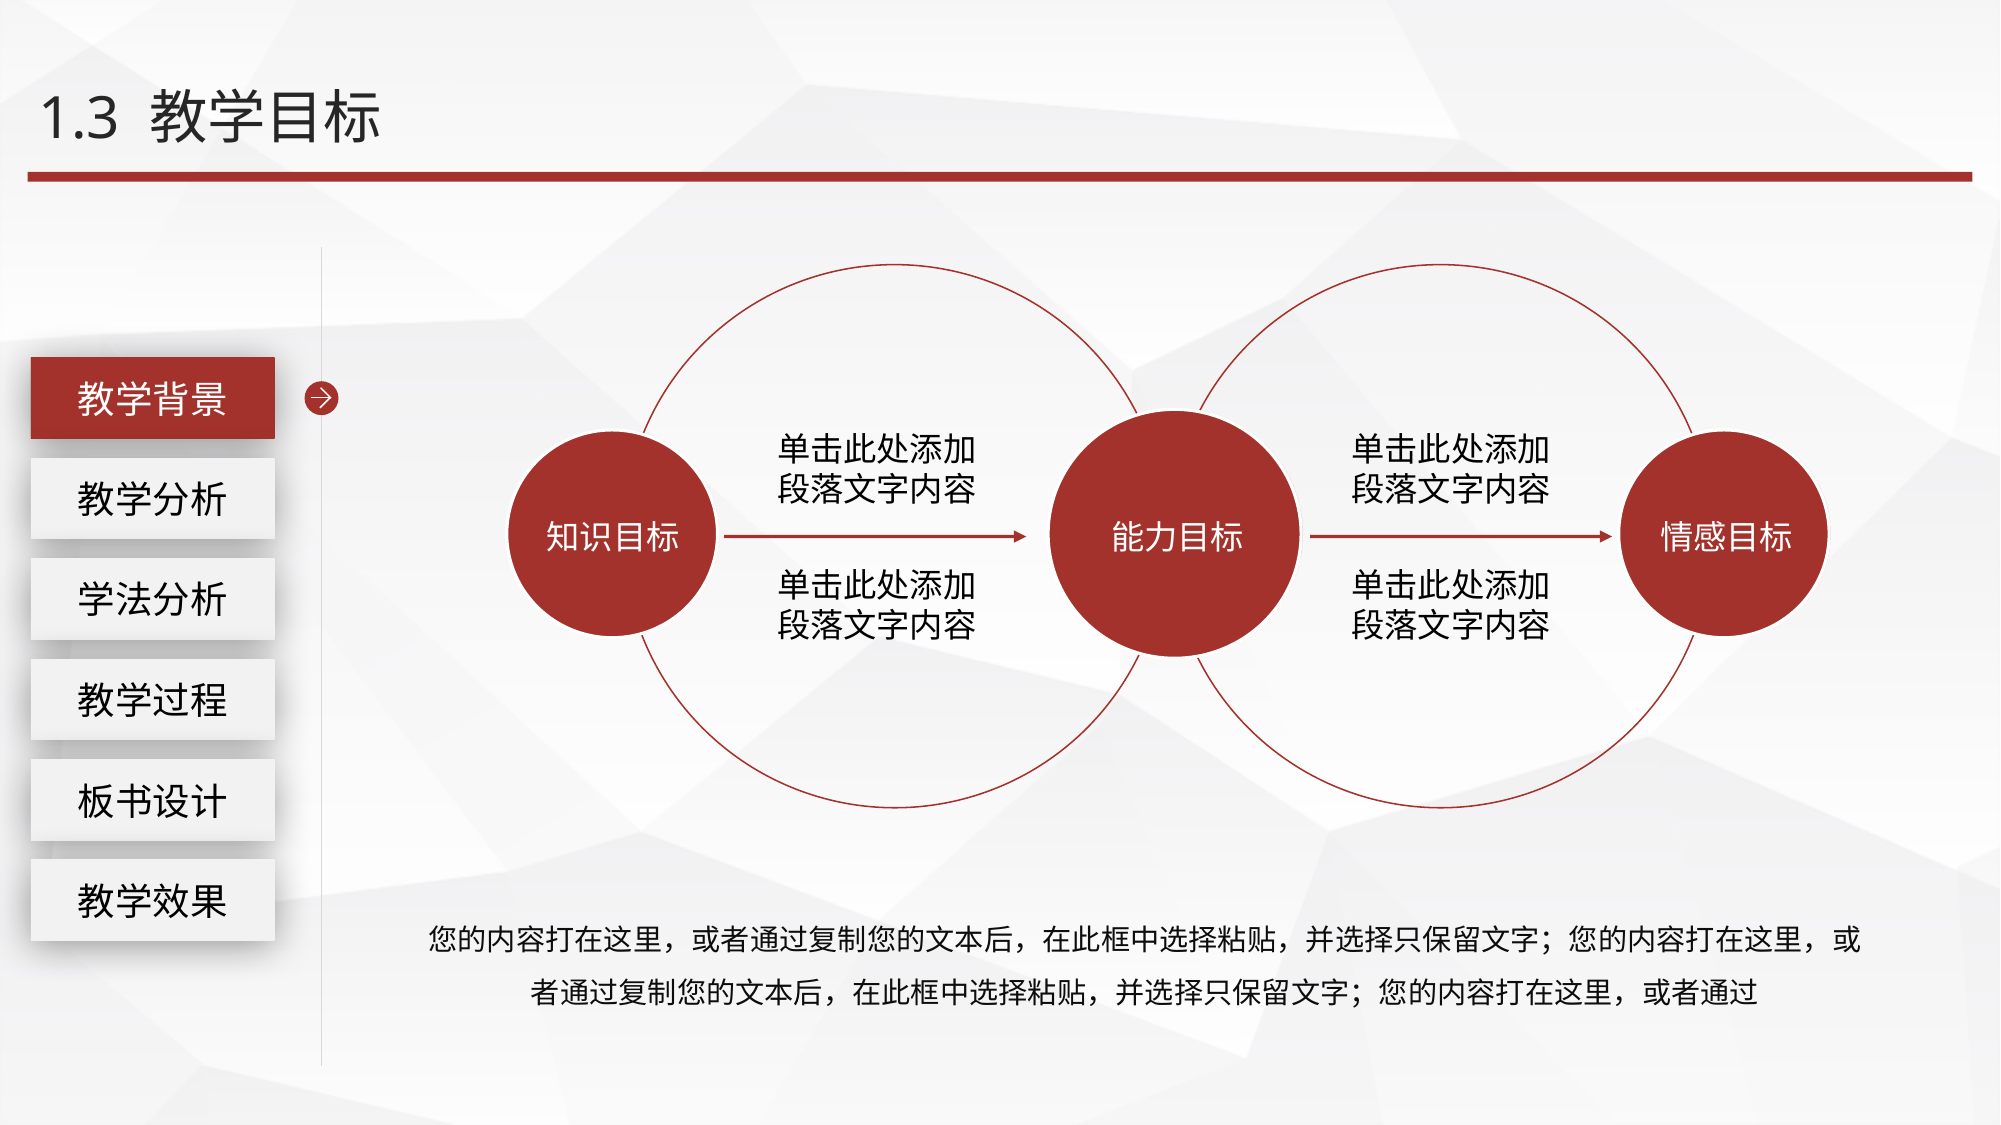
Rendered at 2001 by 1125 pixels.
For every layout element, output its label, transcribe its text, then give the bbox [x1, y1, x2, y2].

text_box 单击此处添加 段落文字内容 [682, 536, 1071, 673]
text_box 1.3 教学目标 [23, 73, 794, 158]
text_box 单击此处添加 段落文字内容 [1257, 536, 1646, 673]
text_box [645, 264, 1135, 429]
text_box [1200, 264, 1690, 429]
text_box 学法分析 [30, 558, 275, 640]
text_box 教学分析 [30, 458, 275, 539]
text_box 教学效果 [30, 859, 275, 941]
picture [0, 0, 2000, 1125]
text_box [1048, 409, 1303, 659]
text_box [26, 171, 1973, 183]
text_box 单击此处添加 段落文字内容 [1257, 400, 1646, 536]
text_box 单击此处添加 段落文字内容 [682, 400, 1071, 536]
text_box 您的内容打在这里，或者通过复制您的文本后，在此框中选择粘贴，并选择只保留文字；您的内容打在这里，或者通过复制您的文本后，在此框中选择粘贴，并选择只保留文字；您的内容打在这里，或者通过 [405, 896, 1885, 1017]
text_box [643, 638, 1137, 808]
text_box 板书设计 [30, 759, 275, 841]
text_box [1618, 429, 1831, 638]
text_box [506, 429, 719, 638]
text_box [1198, 638, 1693, 808]
text_box 教学背景 [30, 357, 275, 439]
text_box 教学过程 [30, 659, 275, 740]
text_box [304, 381, 339, 416]
